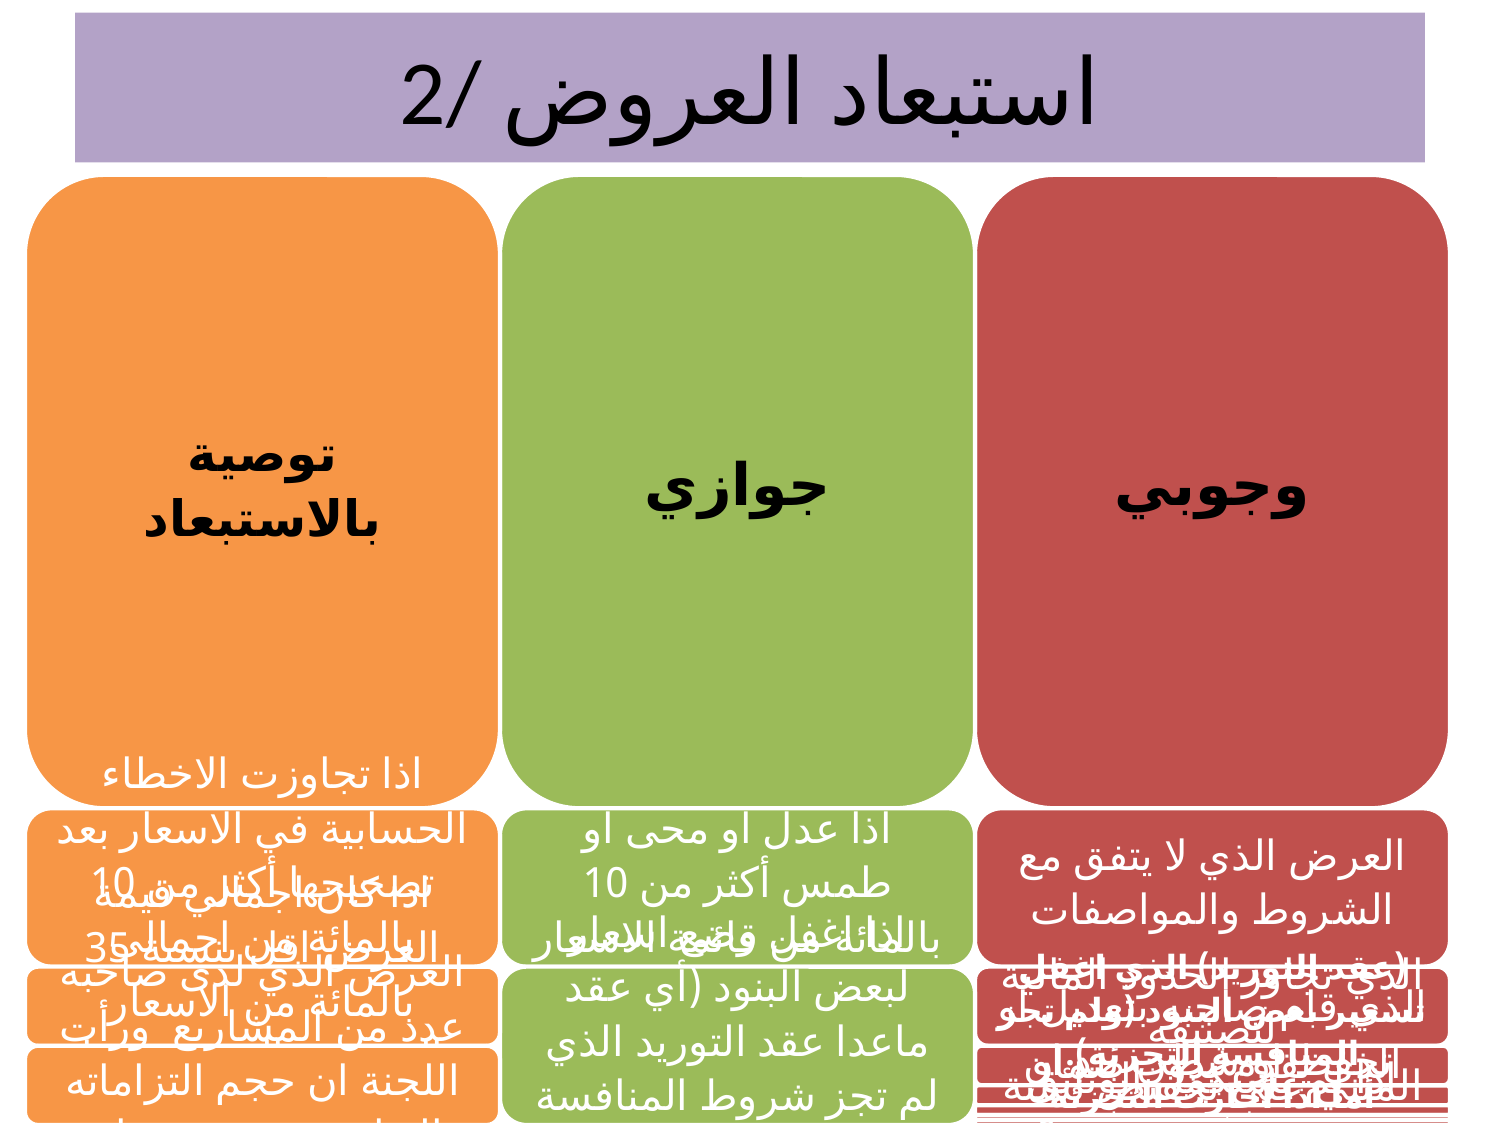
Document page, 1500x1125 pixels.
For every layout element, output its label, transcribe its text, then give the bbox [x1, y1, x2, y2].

title 2/ استبعاد العروض [75, 12, 1425, 163]
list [24, 174, 1451, 1125]
